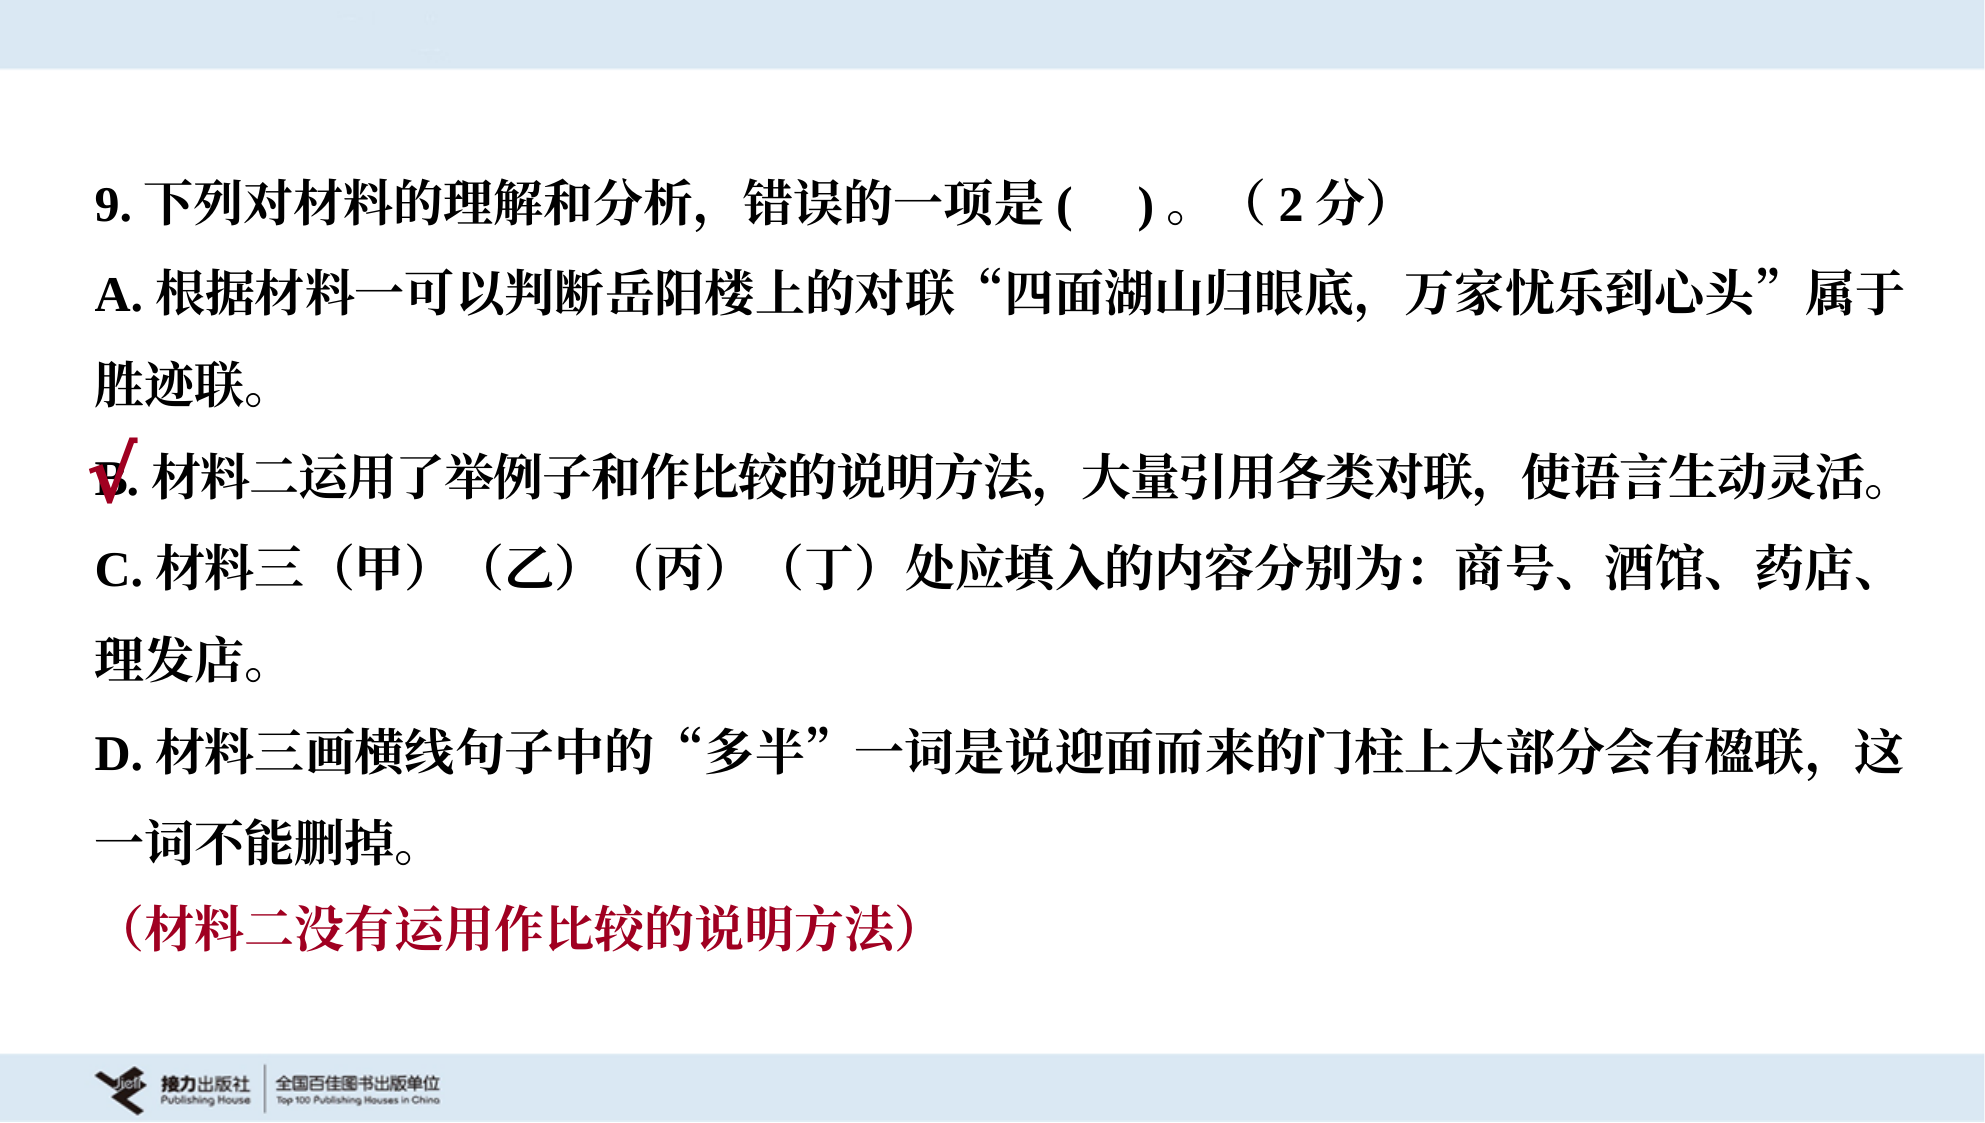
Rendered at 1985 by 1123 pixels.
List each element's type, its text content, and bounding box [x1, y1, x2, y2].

text_box A.根据材料一可以判断岳阳楼上的对联“四面湖山归眼底，万家忧乐到心头”属于 胜迹联。 B.材料二运用了举例子和作比较的说明方法，大量引用各类对联，使语言生动灵活。 C.材料三（甲）（乙）（丙）（丁）处应填入的内容分别为：商号、酒馆、药店、 理发店。 D.材料三画横线句子中的“多半”一词是说迎面而来的门柱上大部分会有楹联，这 一词不能删掉。 [94, 230, 1892, 869]
text_box （材料二没有运用作比较的说明方法） [94, 869, 1892, 958]
text_box √ [86, 425, 139, 518]
text_box 9.下列对材料的理解和分析，错误的一项是( )。（2分） [94, 143, 1892, 230]
picture [0, 0, 1985, 1122]
